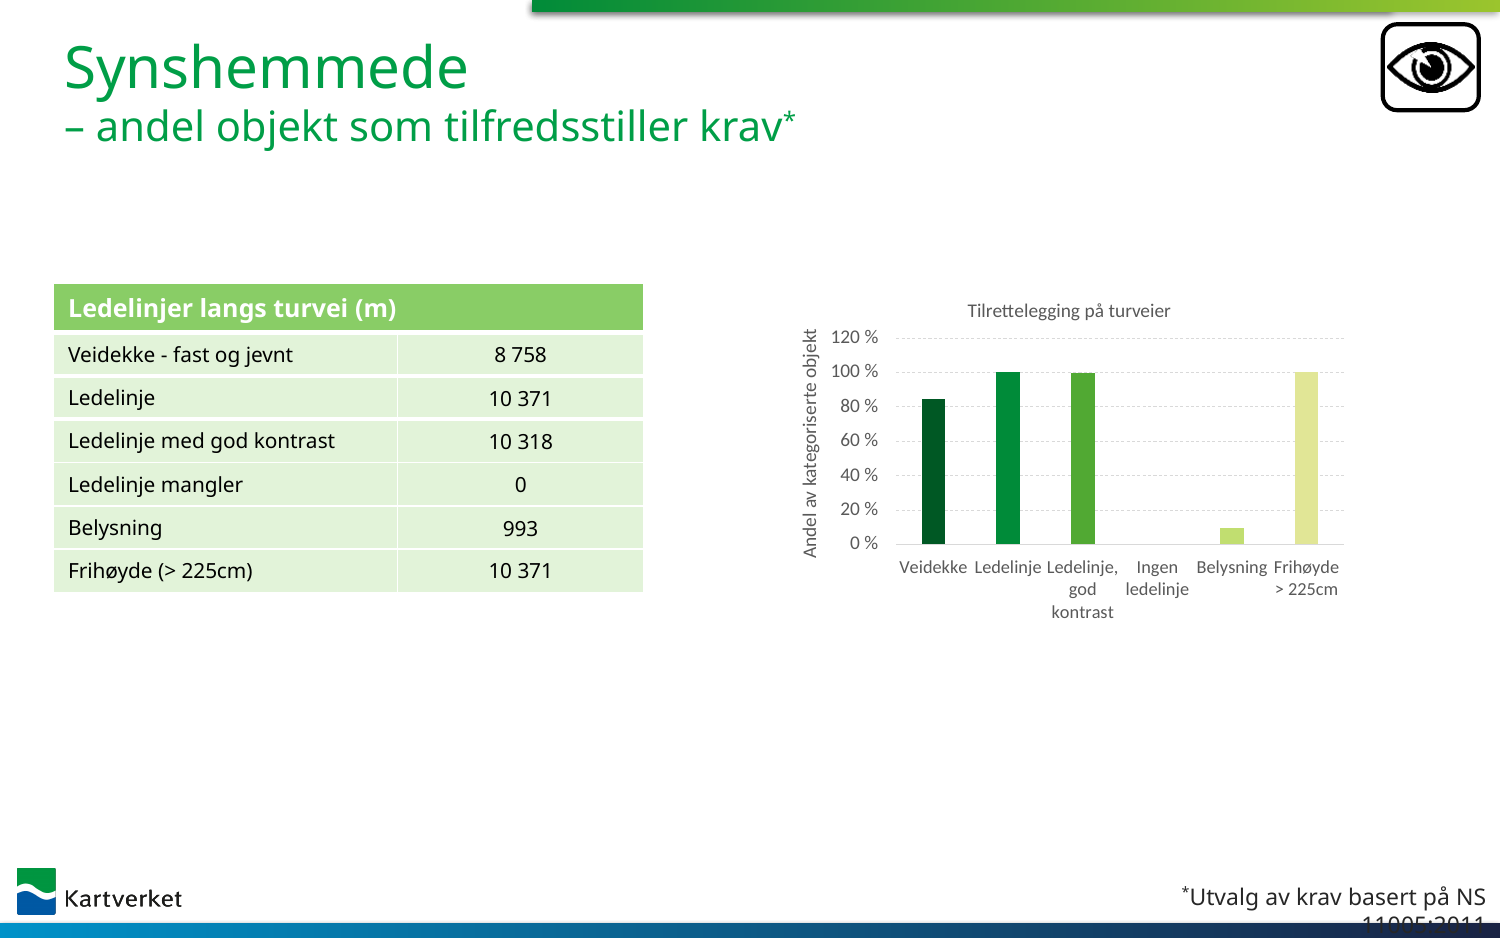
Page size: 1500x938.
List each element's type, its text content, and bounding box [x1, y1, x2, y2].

table_cell 10 318 [398, 421, 643, 462]
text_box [1382, 24, 1480, 111]
table_cell Frihøyde (> 225cm) [54, 550, 397, 592]
table_cell 10 371 [398, 378, 643, 417]
table_cell Veidekke - fast og jevnt [54, 335, 397, 374]
table_cell Ledelinje [54, 378, 397, 417]
table_cell 0 [398, 463, 643, 505]
table_cell Ledelinje mangler [54, 463, 397, 505]
table_cell Belysning [54, 507, 397, 548]
text_box *Utvalg av krav basert på NS 11005:2011 [1068, 873, 1500, 938]
table_cell 8 758 [398, 335, 643, 374]
picture [791, 291, 1348, 630]
text_box Synshemmede – andel objekt som tilfredsstiller krav* [49, 24, 1431, 158]
table_header Ledelinjer langs turvei (m) [54, 284, 643, 330]
table_cell 993 [398, 507, 643, 548]
table_cell Ledelinje med god kontrast [54, 421, 397, 462]
table_cell 10 371 [398, 550, 643, 592]
